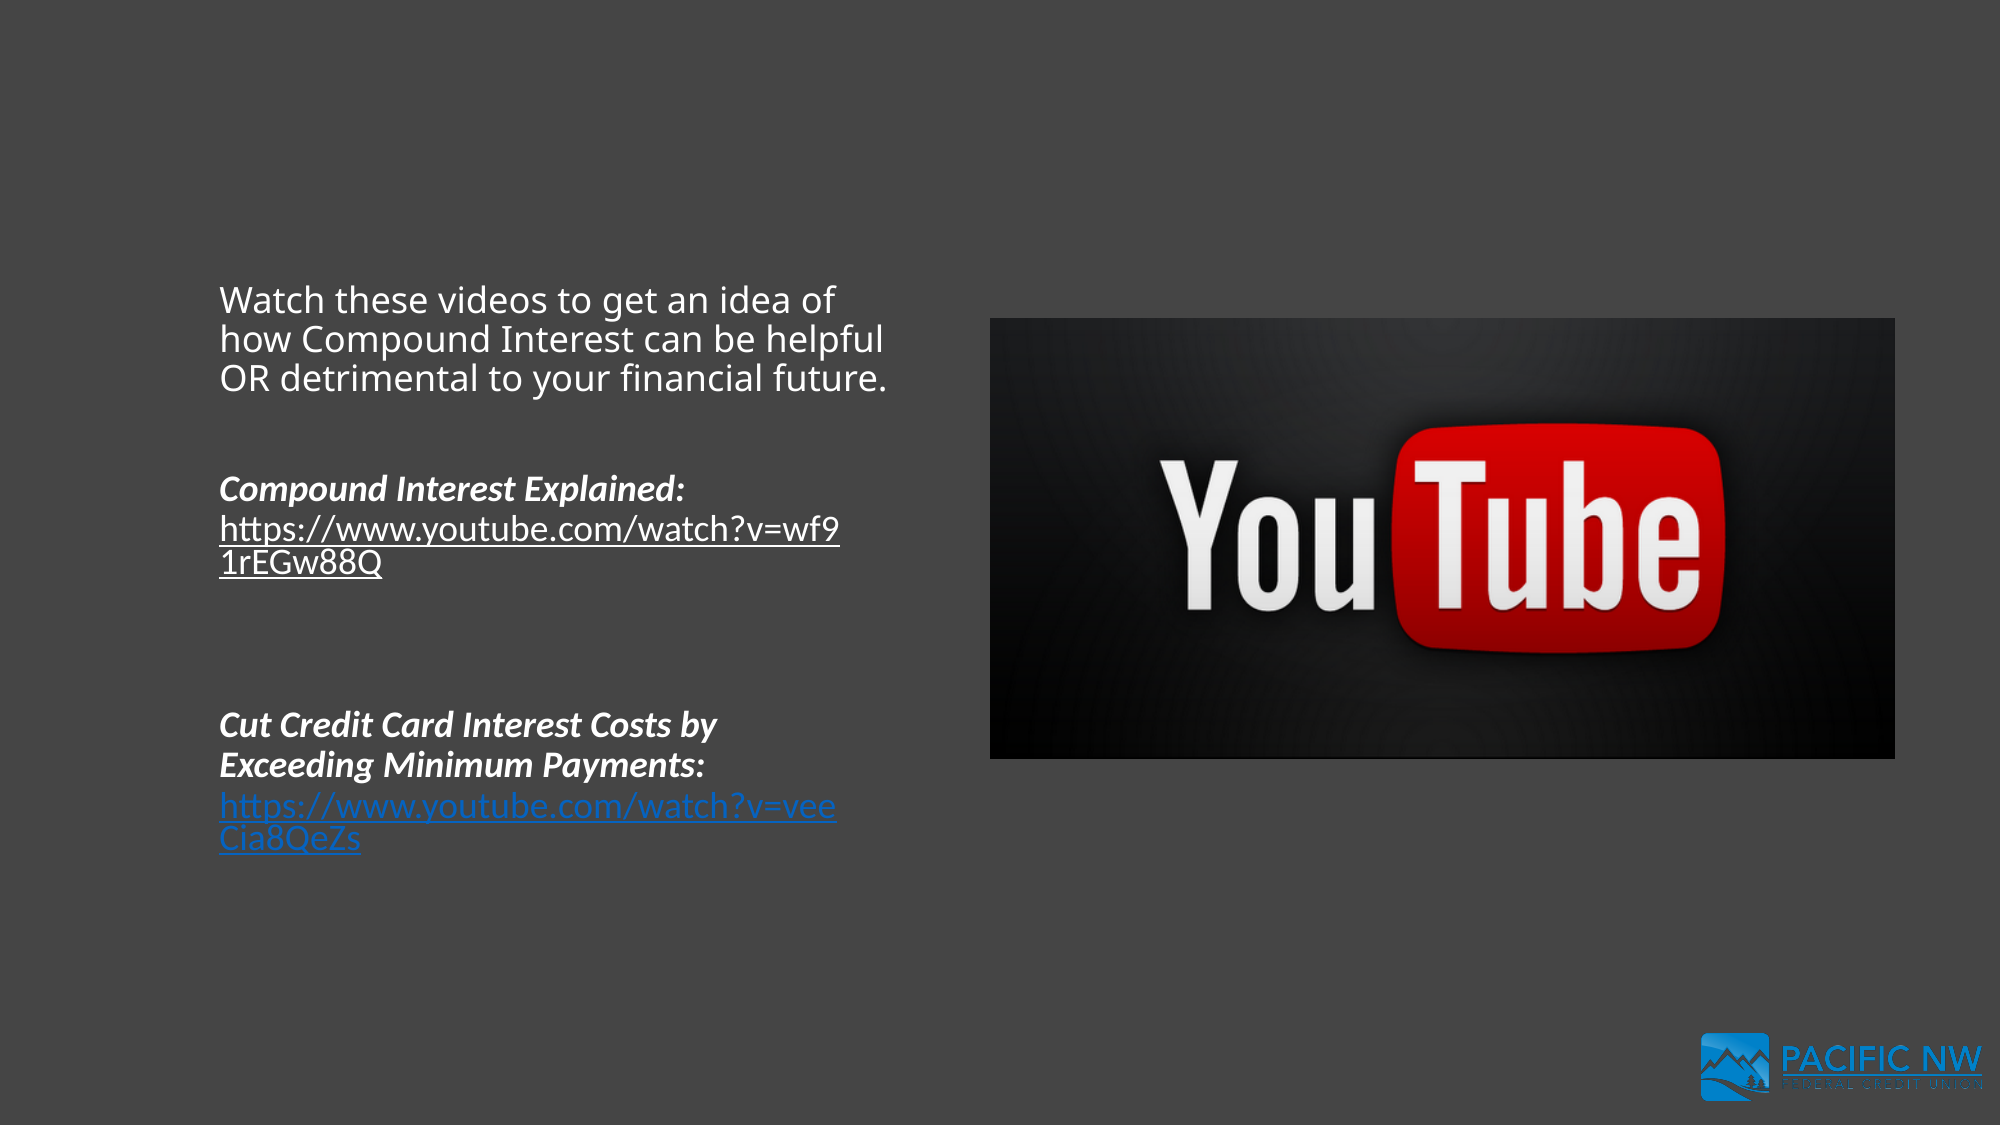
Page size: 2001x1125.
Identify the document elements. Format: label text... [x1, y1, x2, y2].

list Compound Interest Explained: https://www.youtube.com/watch?v=wf91rEGw88Q Cut Credit Card Interest Costs by Exceeding Minimum Payments: https://www.youtube.com/watch?v=veeCia8QeZs [204, 461, 872, 914]
picture [1700, 1033, 1982, 1101]
text_box Watch these videos to get an idea of how Compound Interest can be helpful OR detrimental to your financial future. [204, 255, 907, 427]
picture [990, 318, 1895, 759]
